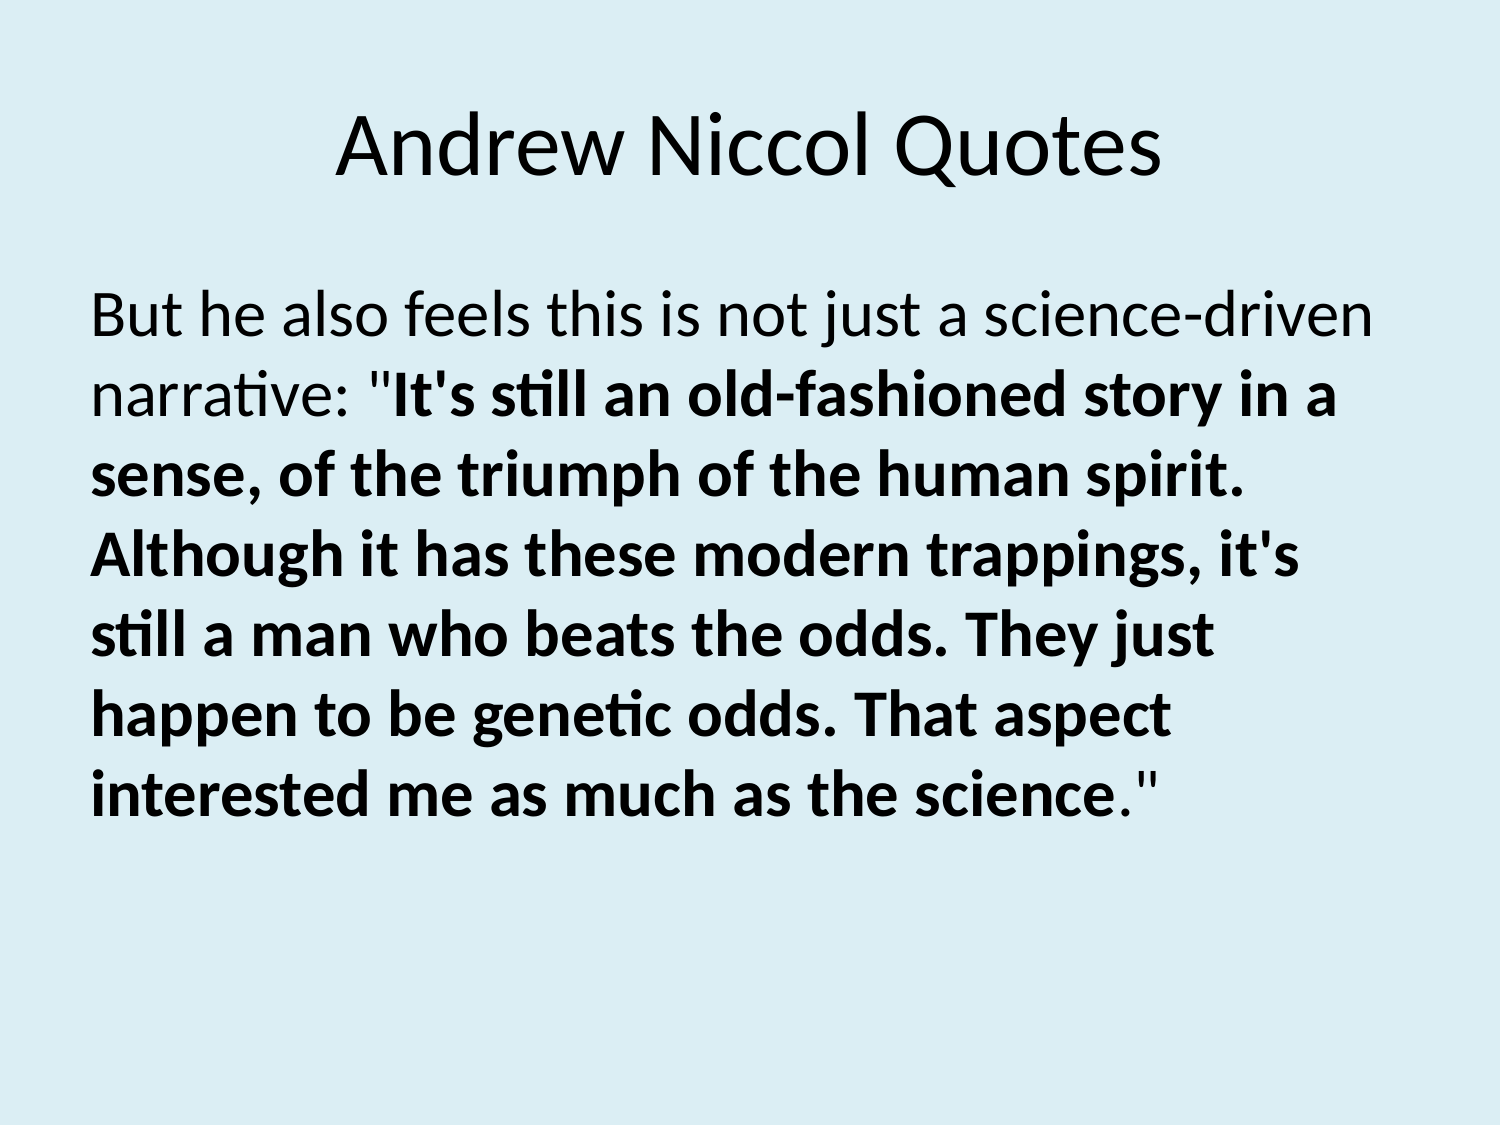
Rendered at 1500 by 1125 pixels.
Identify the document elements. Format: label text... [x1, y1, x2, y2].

title Andrew Niccol Quotes [75, 45, 1425, 233]
list But he also feels this is not just a science-driven narrative: "It's still an old-fashioned story in a sense, of the triumph of the human spirit. Although it has these modern trappings, it's still a man who beats the odds. They just happen to be genetic odds. That aspect interested me as much as the science." [75, 262, 1425, 1005]
